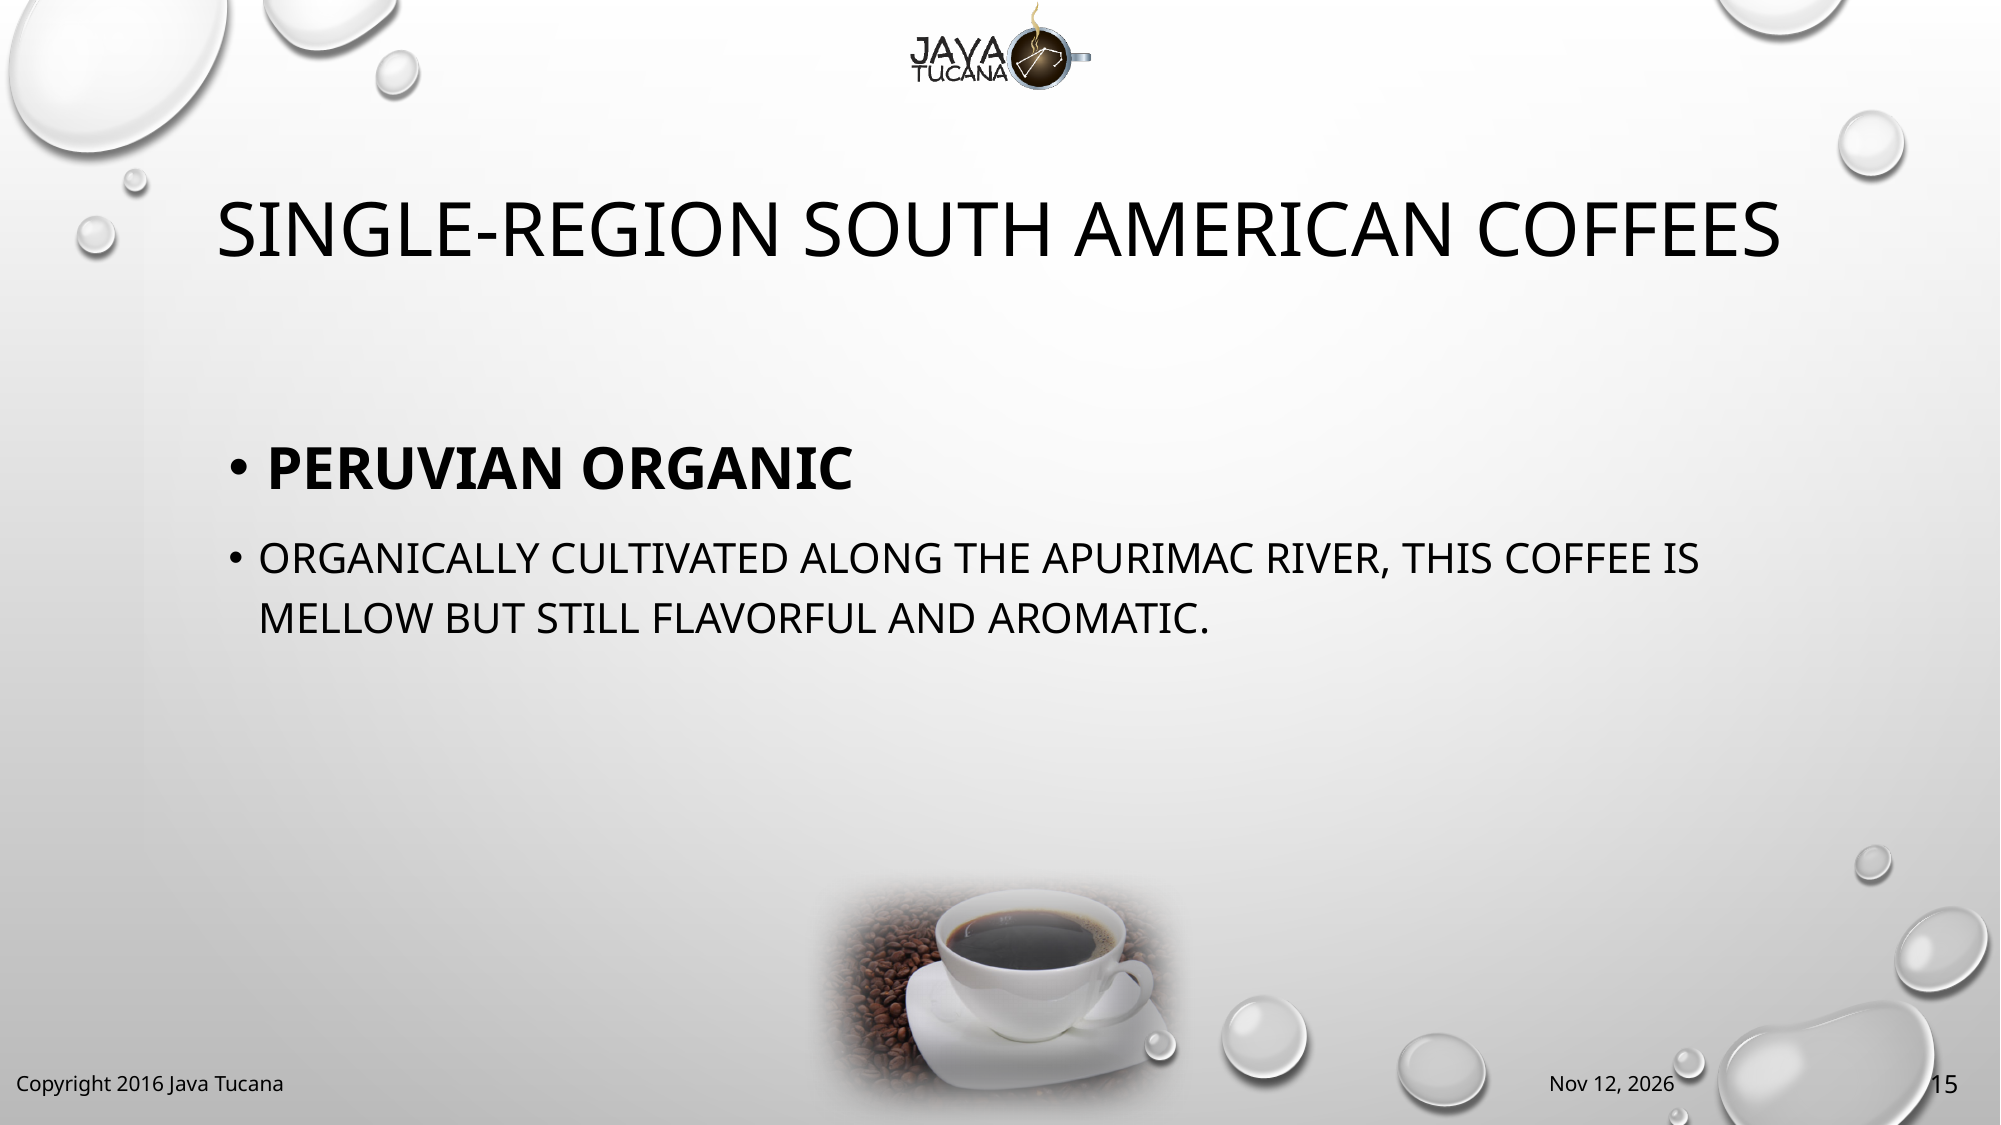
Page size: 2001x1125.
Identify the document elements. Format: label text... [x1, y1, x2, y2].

footer Copyright 2016 Java Tucana [1, 1055, 1096, 1116]
picture [0, 0, 2001, 1125]
slide_number 15 [1848, 1055, 1974, 1116]
slide_number 13-Feb-16 [1239, 1055, 1690, 1116]
title Single-region South American coffees [149, 101, 1851, 364]
list Peruvian Organic Organically cultivated along the Apurimac River, this coffee is mellow but still flavorful and aromatic. [213, 409, 1787, 800]
